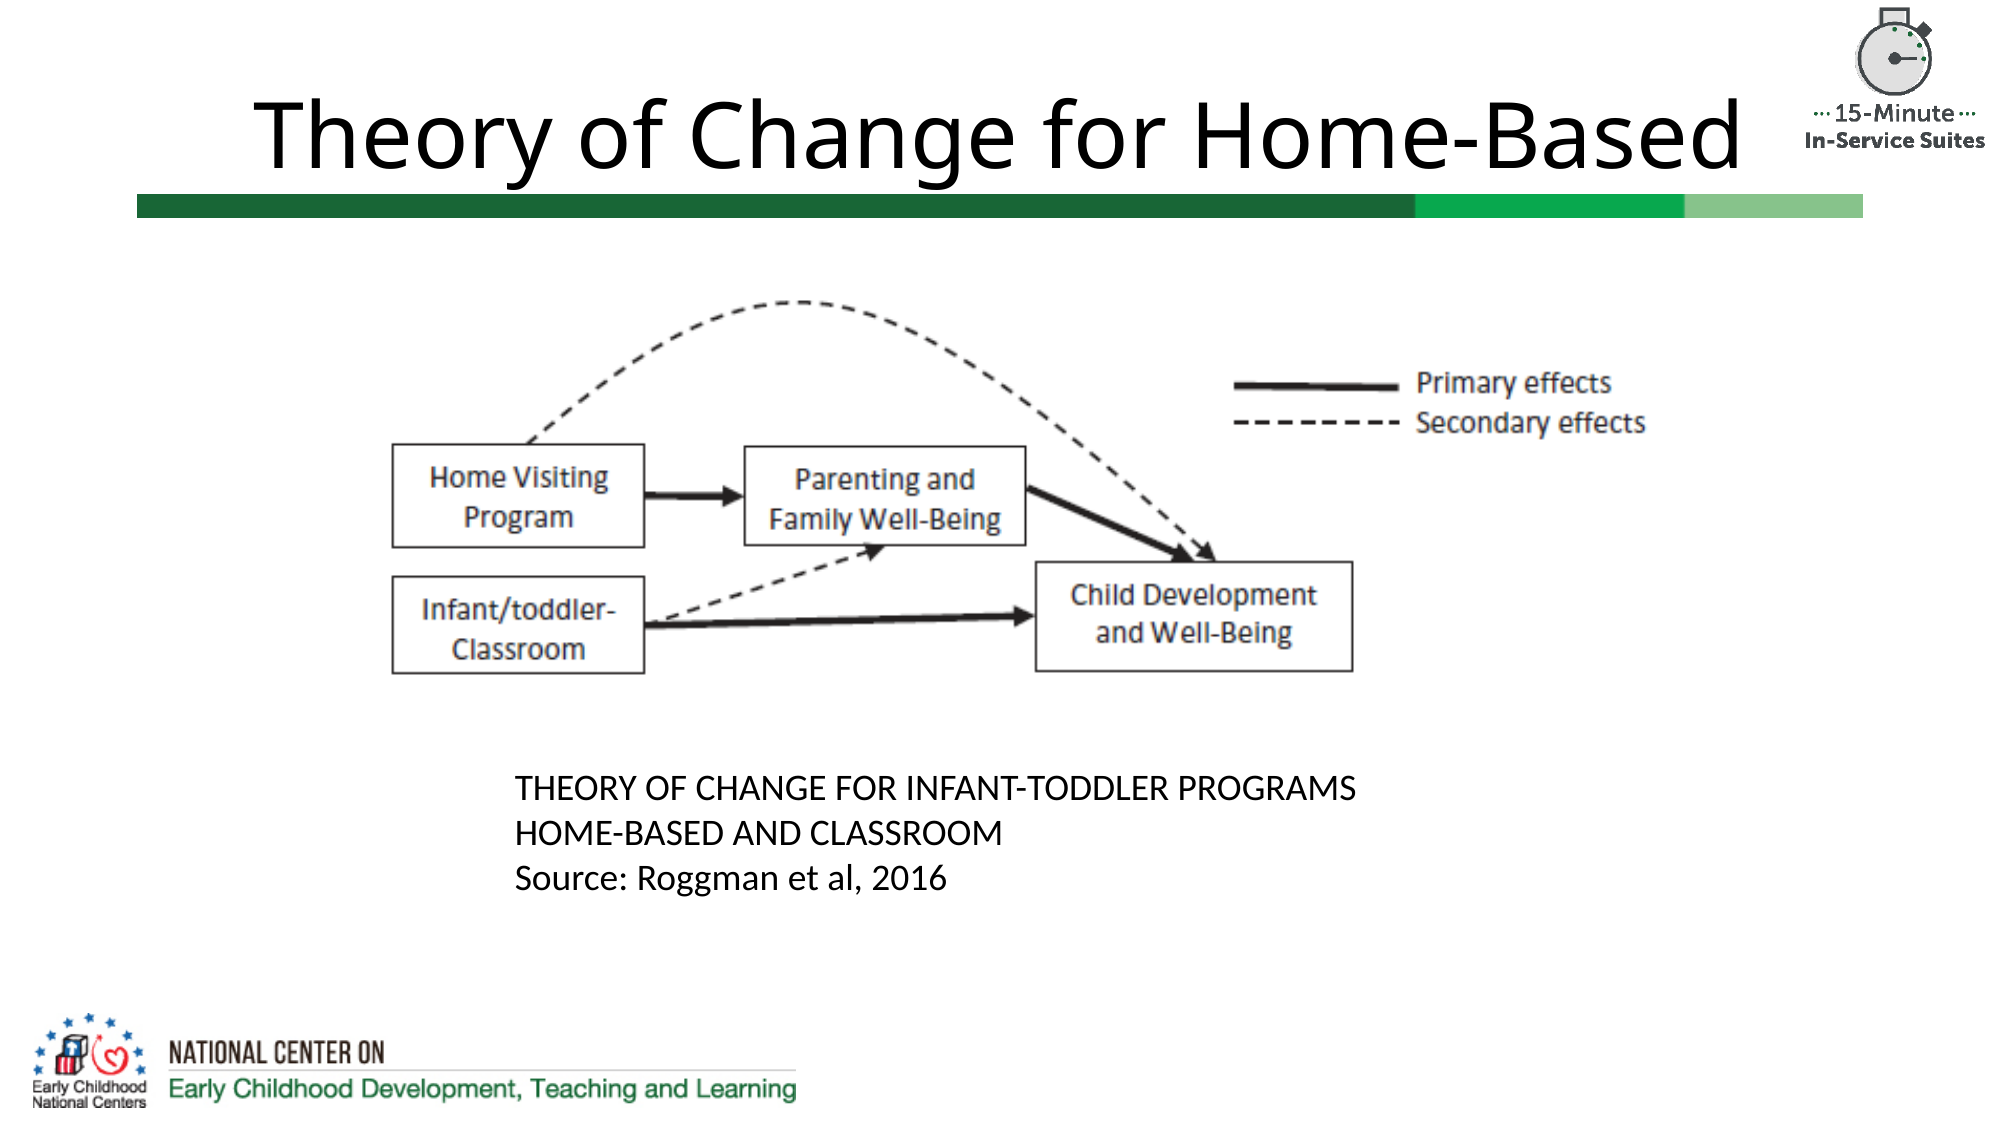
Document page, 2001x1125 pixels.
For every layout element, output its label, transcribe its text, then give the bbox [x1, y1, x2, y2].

picture [1790, 0, 1999, 161]
text_box THEORY OF CHANGE FOR INFANT-TODDLER PROGRAMS HOME-BASED AND CLASSROOM Source: Roggman et al, 2016 [500, 755, 1500, 906]
picture [33, 1013, 796, 1108]
picture [365, 276, 1683, 698]
title Theory of Change for Home-Based [137, 59, 1863, 218]
